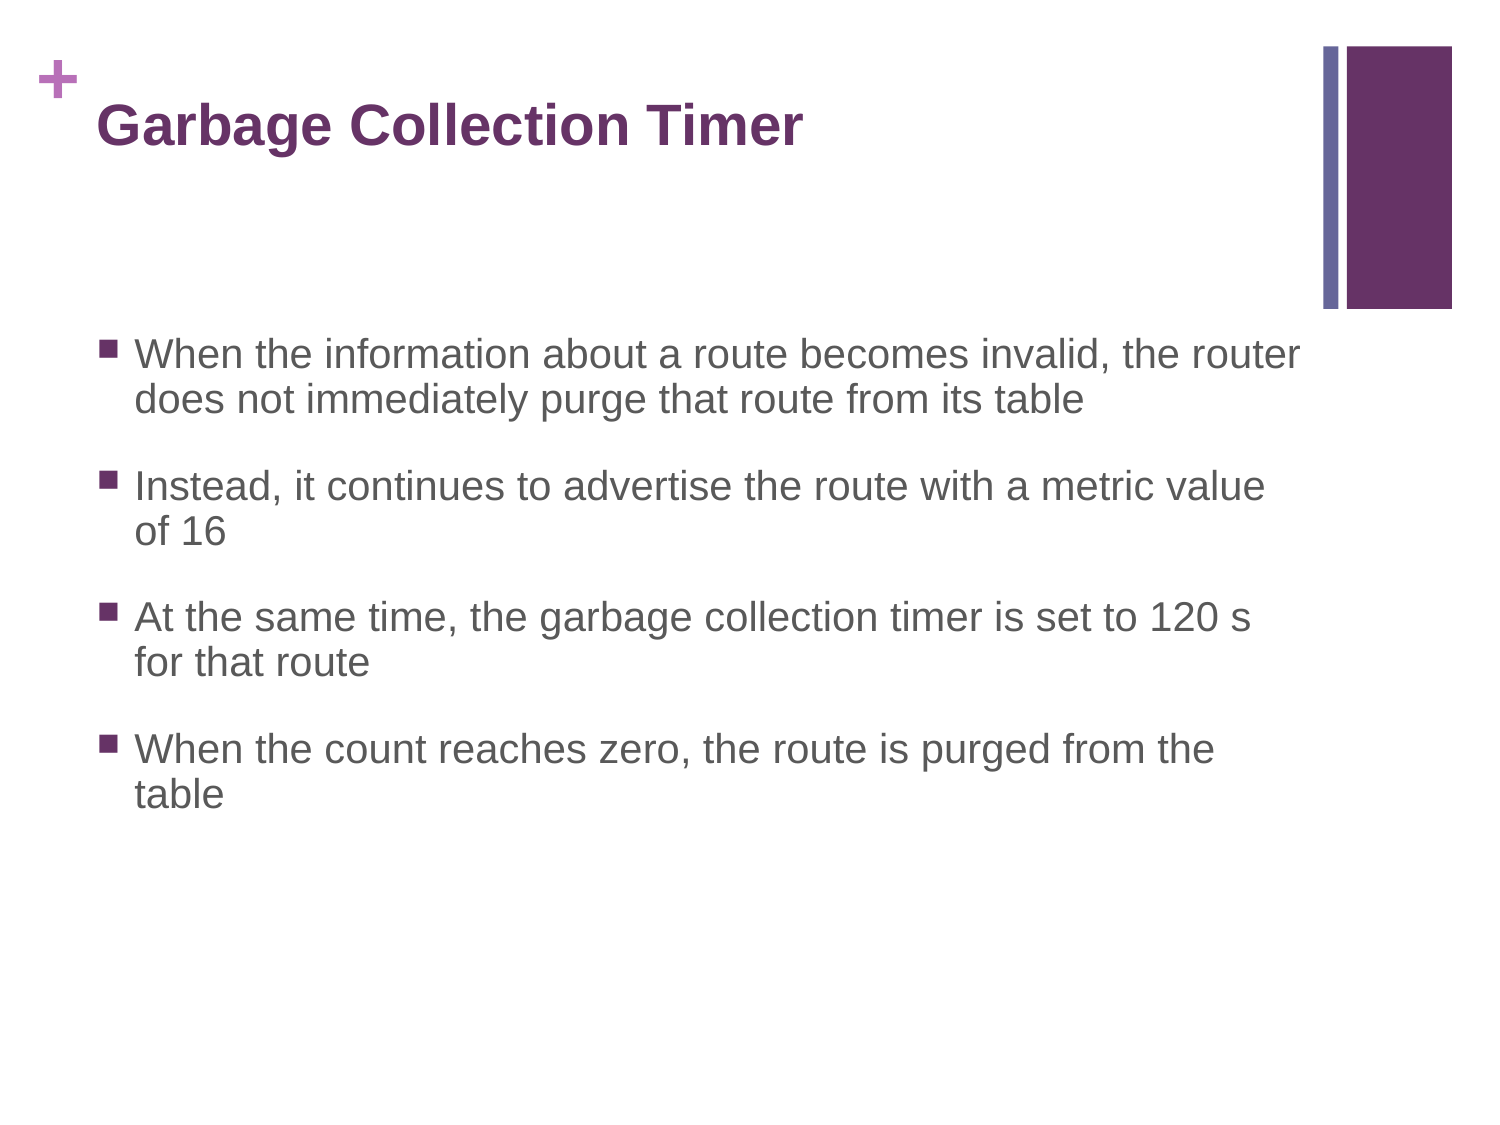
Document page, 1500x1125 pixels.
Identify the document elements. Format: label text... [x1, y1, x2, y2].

title Garbage Collection Timer [81, 79, 1322, 263]
list When the information about a route becomes invalid, the router does not immediately purge that route from its table Instead, it continues to advertise the route with a metric value of 16 At the same time, the garbage collection timer is set to 120 s for that route When the count reaches zero, the route is purged from the table [81, 324, 1322, 1005]
